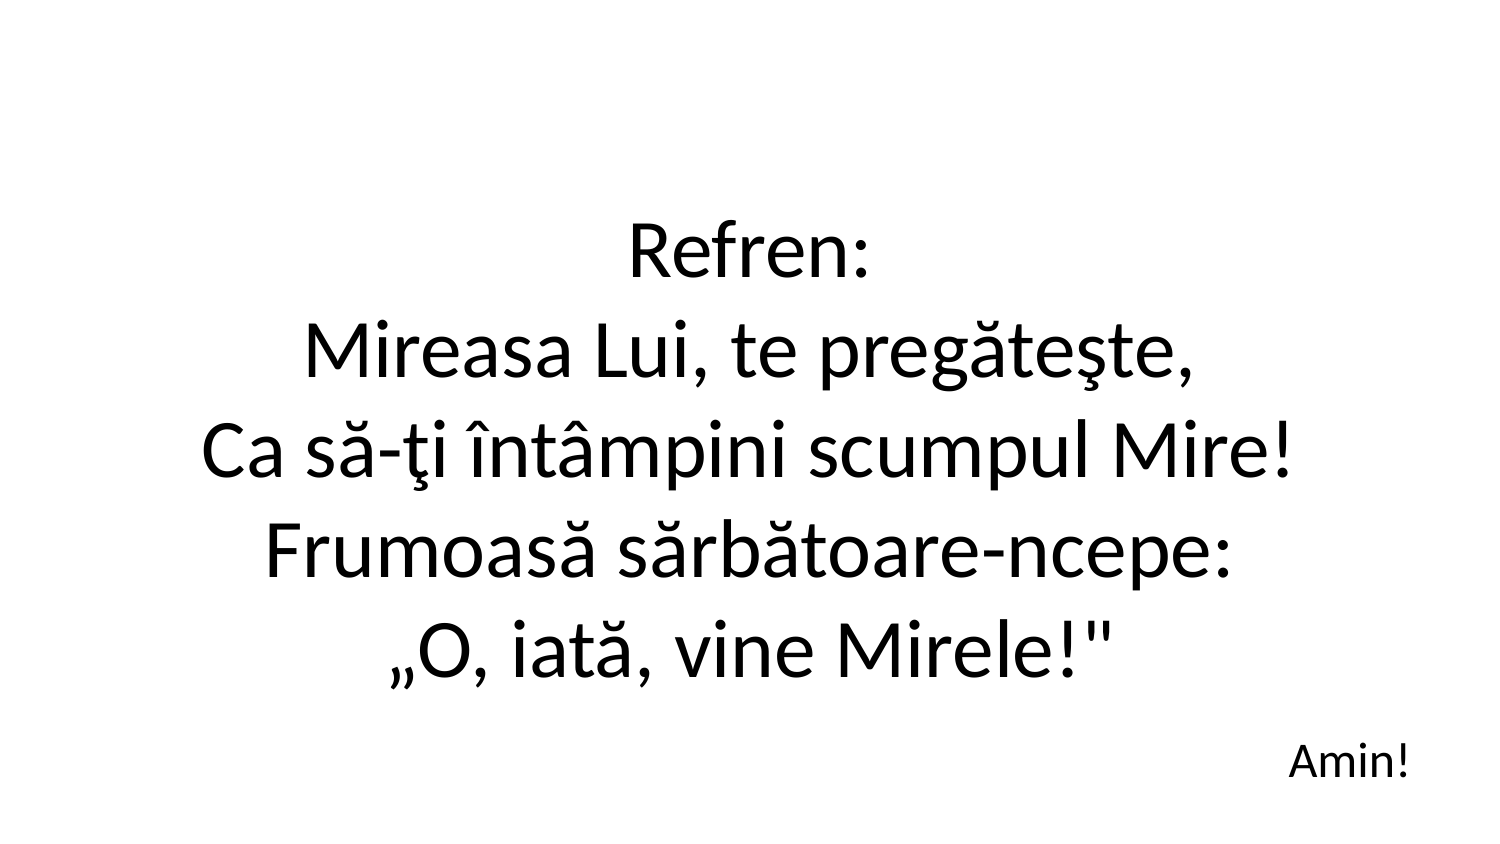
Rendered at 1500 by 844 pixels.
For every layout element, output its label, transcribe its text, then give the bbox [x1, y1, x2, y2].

text_box Amin! [1273, 674, 1427, 795]
text_box Refren: Mireasa Lui, te pregăteşte, Ca să-ţi întâmpini scumpul Mire! Frumoasă sărbătoare-ncepe: „O, iată, vine Mirele!" [186, 142, 1314, 702]
